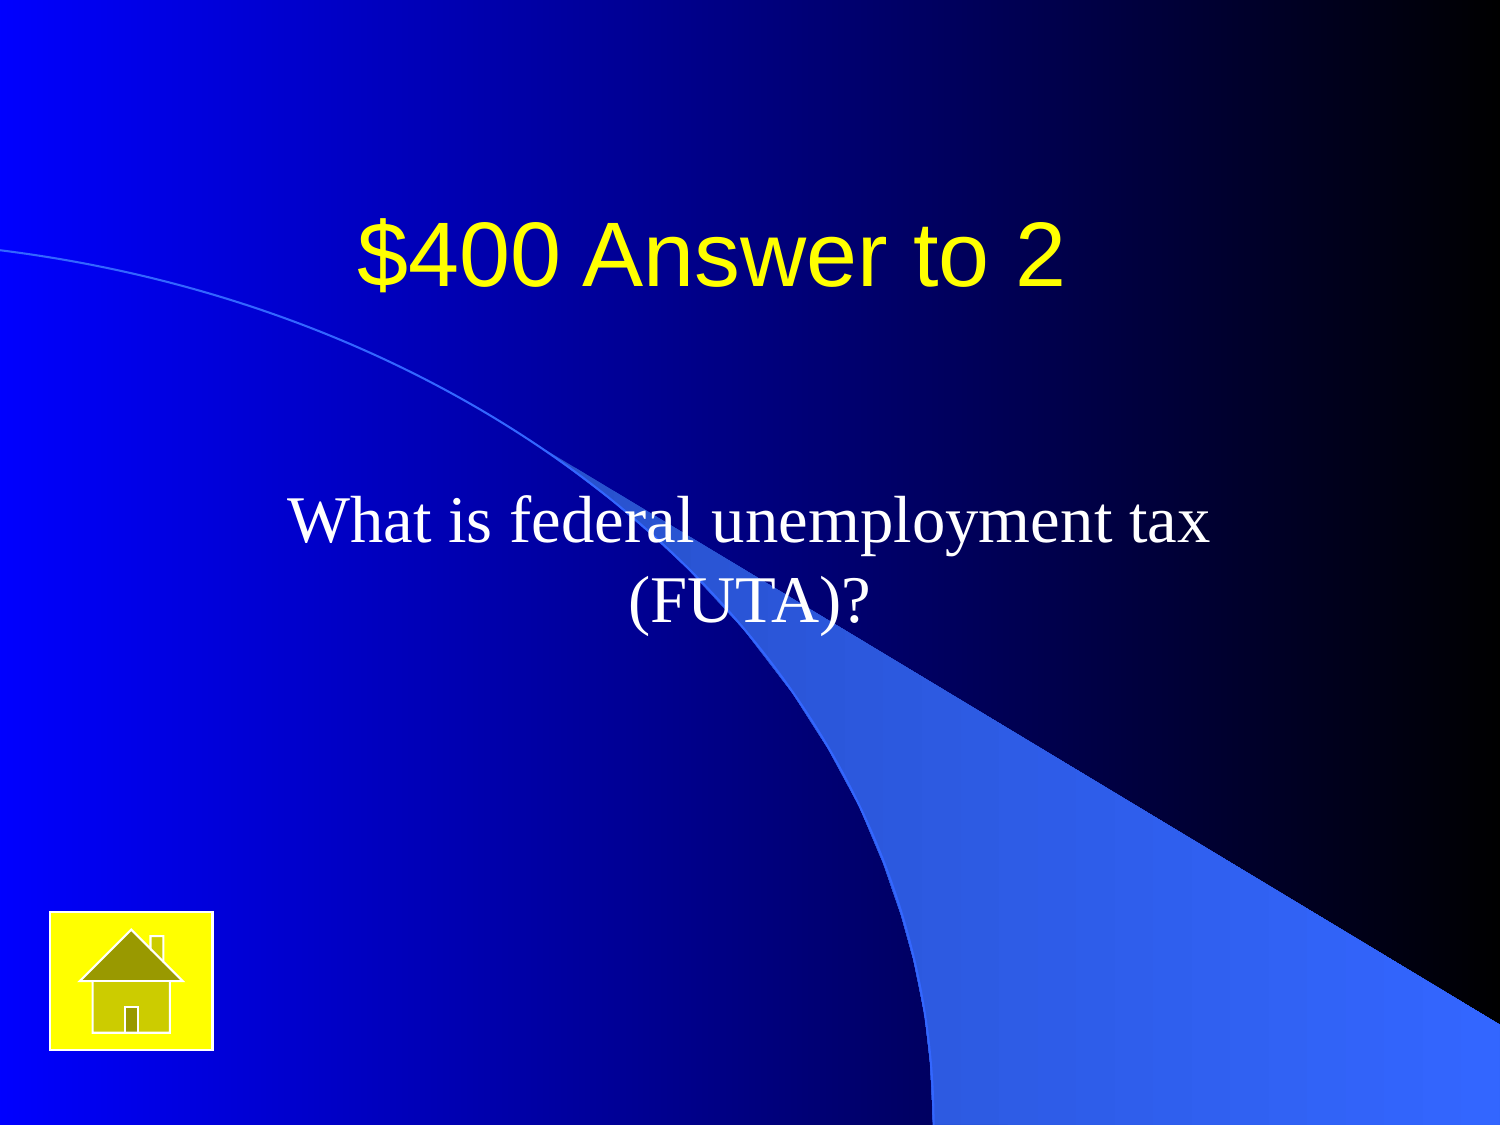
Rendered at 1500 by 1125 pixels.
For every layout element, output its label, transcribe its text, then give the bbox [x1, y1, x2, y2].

subtitle What is federal unemployment tax (FUTA)? [174, 412, 1326, 701]
title $400 Answer to 2 [74, 124, 1351, 313]
